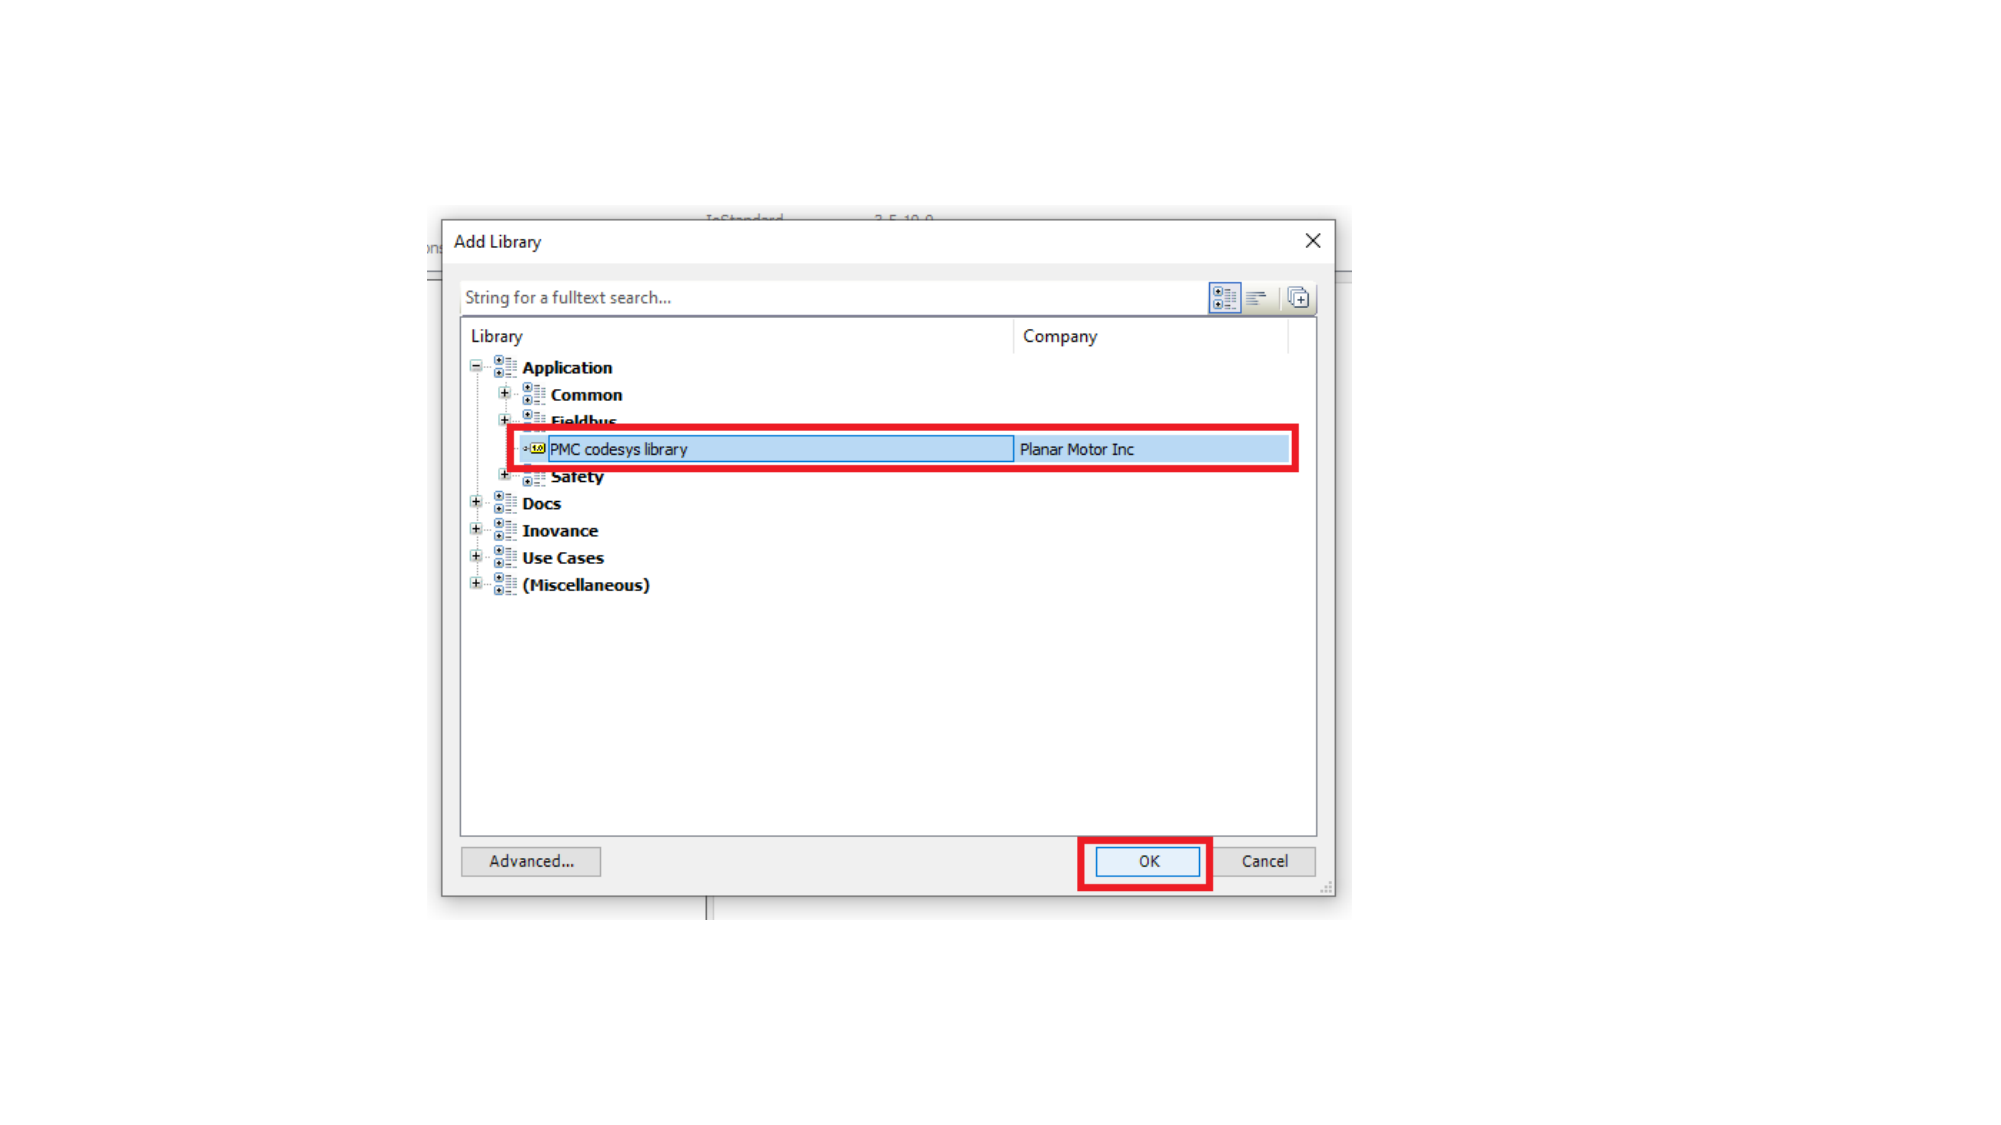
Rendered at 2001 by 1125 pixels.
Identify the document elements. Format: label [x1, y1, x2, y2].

list [427, 205, 1352, 920]
